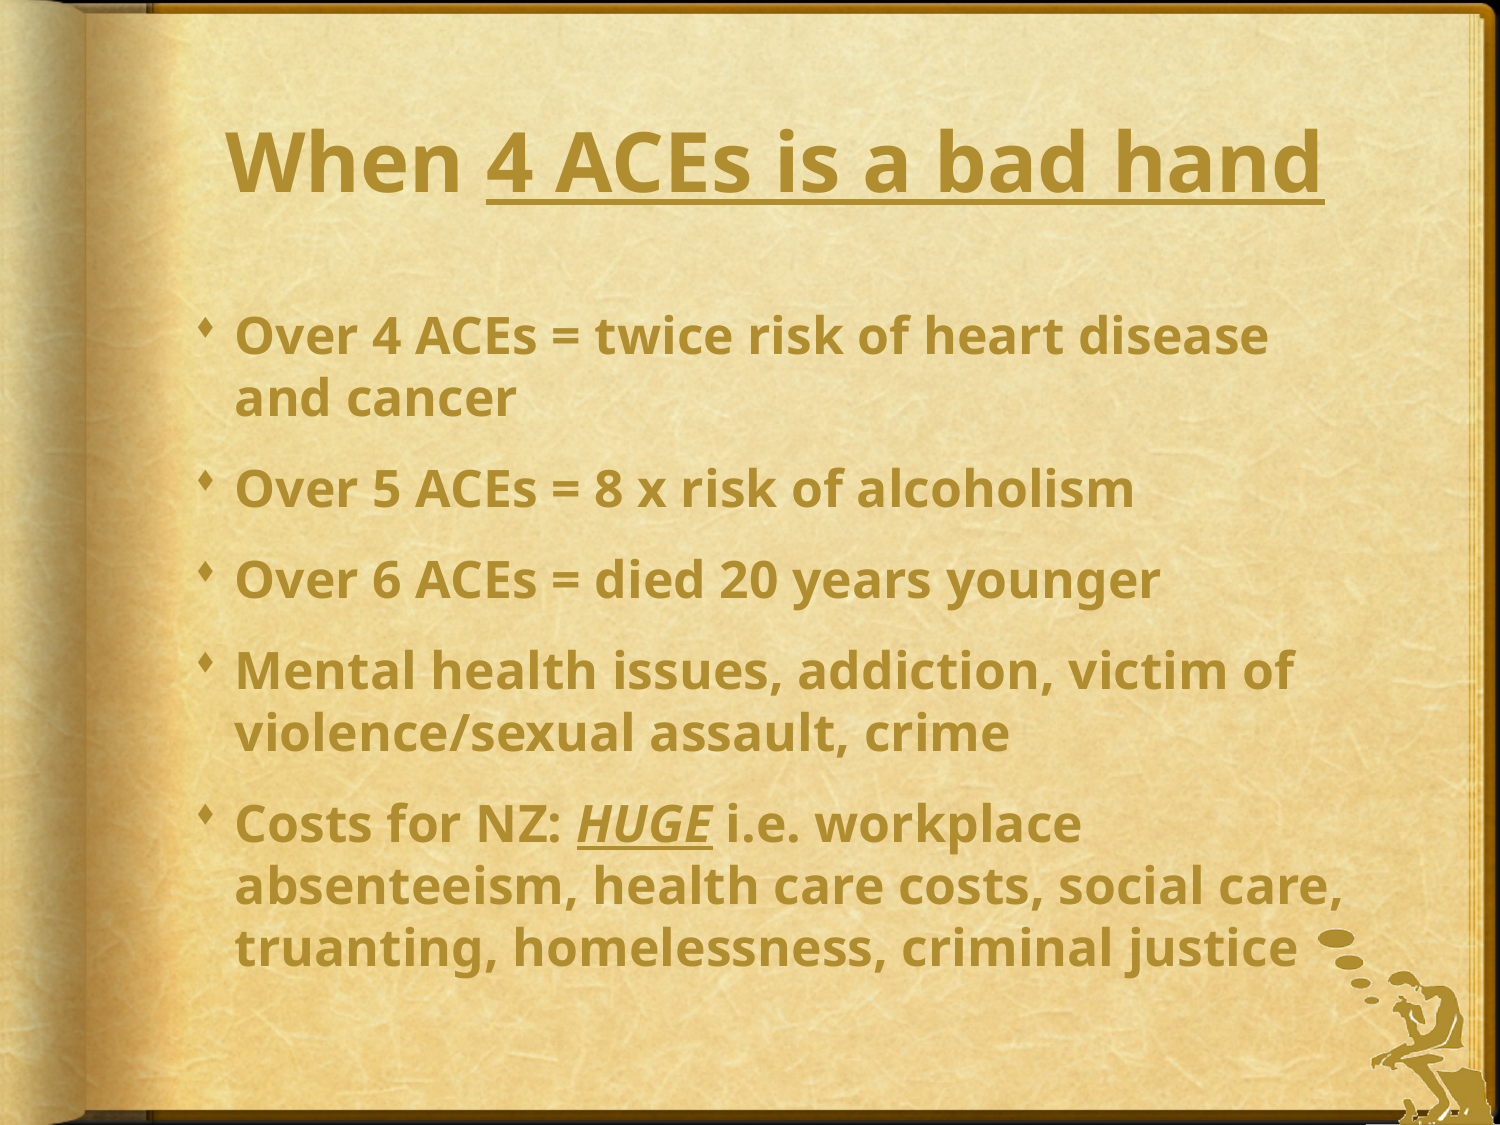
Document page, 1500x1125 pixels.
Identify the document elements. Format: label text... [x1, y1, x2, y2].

picture [0, 0, 1500, 1125]
title When 4 ACEs is a bad hand [178, 45, 1372, 265]
list Over 4 ACEs = twice risk of heart disease and cancer Over 5 ACEs = 8 x risk of alcoholism Over 6 ACEs = died 20 years younger Mental health issues, addiction, victim of violence/sexual assault, crime Costs for NZ: HUGE i.e. workplace absenteeism, health care costs, social care, truanting, homelessness, criminal justice [178, 295, 1372, 1005]
